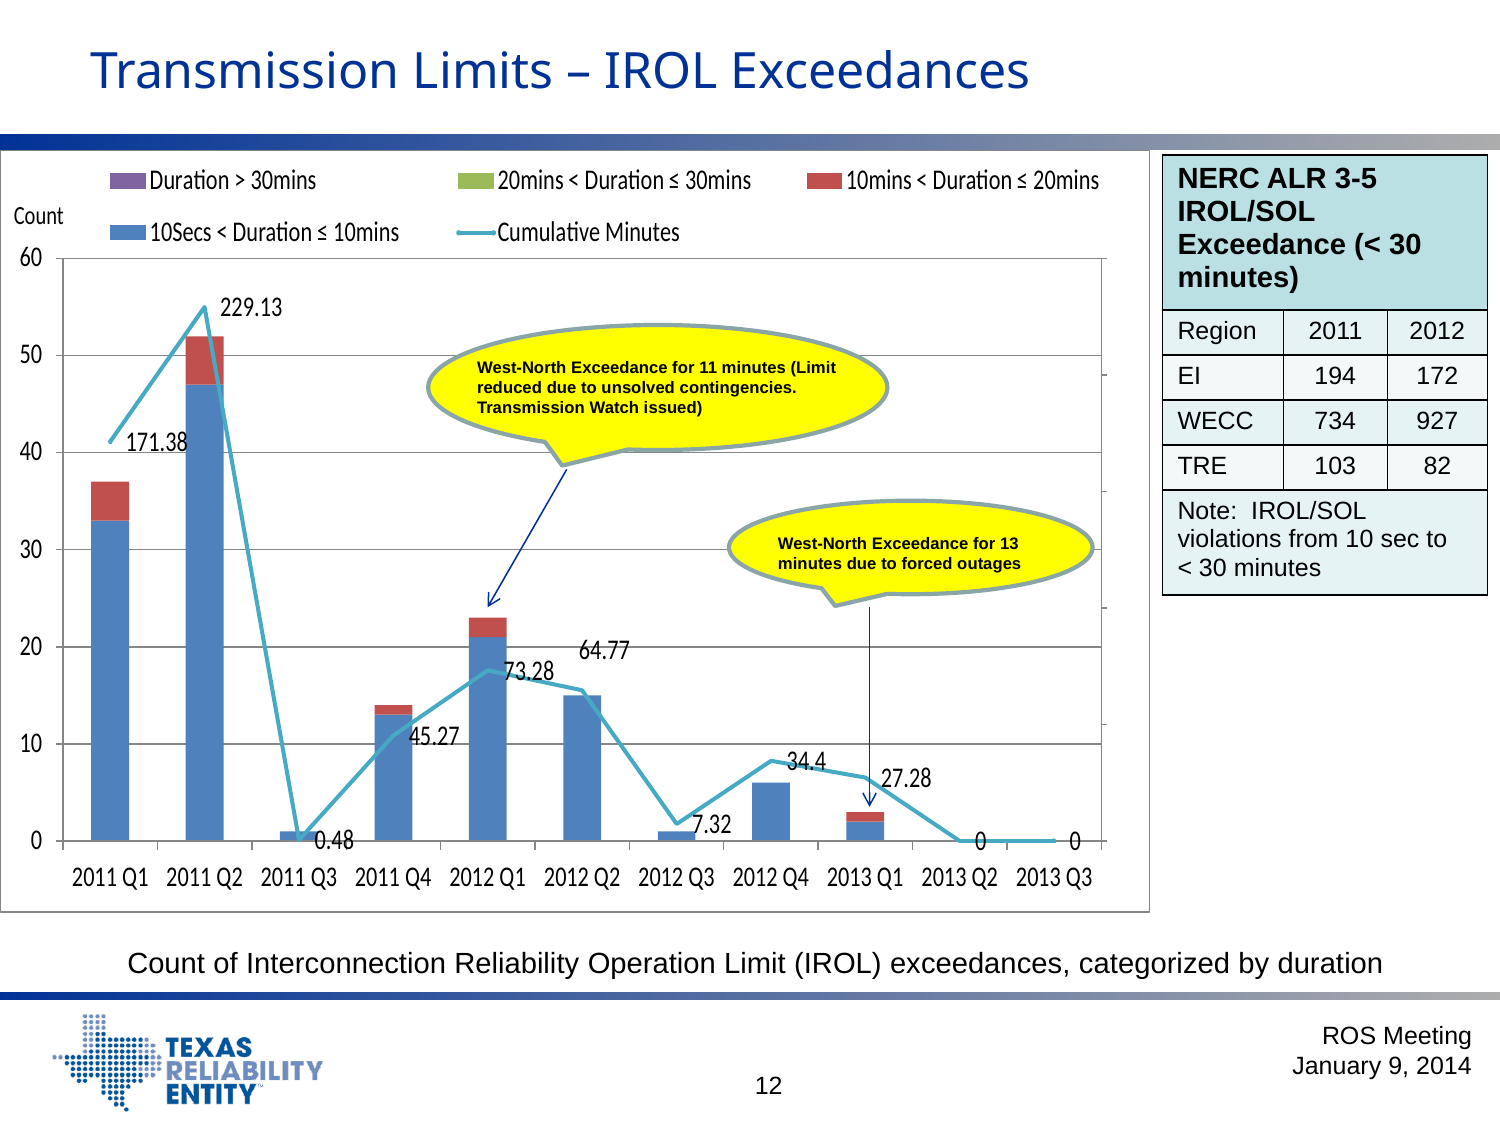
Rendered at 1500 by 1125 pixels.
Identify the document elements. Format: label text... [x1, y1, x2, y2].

table_cell 194 [1284, 356, 1387, 399]
title Transmission Limits – IROL Exceedances [75, 12, 1450, 125]
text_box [487, 469, 567, 608]
table_cell Region [1163, 311, 1283, 354]
table_cell 2011 [1284, 311, 1387, 354]
table_cell 734 [1284, 401, 1387, 444]
text_box Count of Interconnection Reliability Operation Limit (IROL) exceedances, categorized by duration [112, 936, 1413, 987]
table_cell EI [1163, 356, 1283, 399]
table_cell 103 [1284, 446, 1387, 489]
footer ROS Meeting January 9, 2014 [812, 1012, 1488, 1101]
table_cell TRE [1163, 446, 1283, 489]
table_cell 2012 [1388, 311, 1487, 354]
picture [50, 1012, 325, 1113]
table_cell Note: IROL/SOL violations from 10 sec to < 30 minutes [1163, 491, 1487, 594]
picture [0, 149, 1151, 913]
table_cell WECC [1163, 401, 1283, 444]
table_cell 927 [1388, 401, 1487, 444]
table_cell 172 [1388, 356, 1487, 399]
table_cell 82 [1388, 446, 1487, 489]
table_header NERC ALR 3-5 IROL/SOL Exceedance (< 30 minutes) [1163, 156, 1487, 309]
